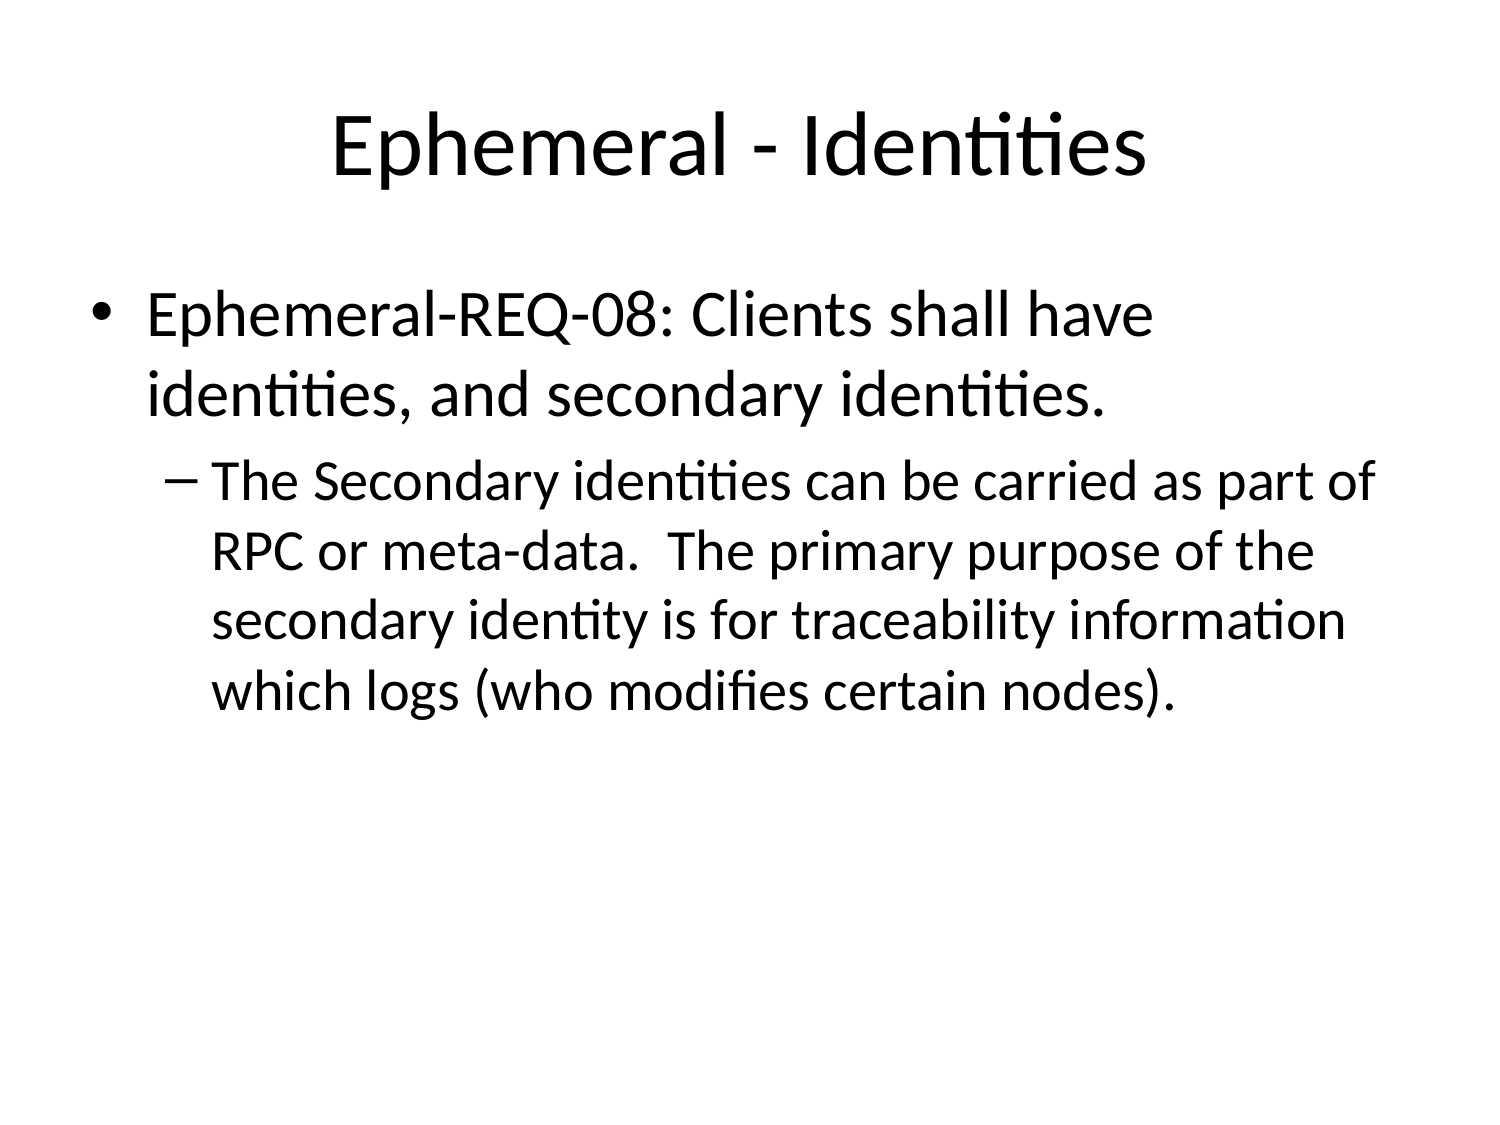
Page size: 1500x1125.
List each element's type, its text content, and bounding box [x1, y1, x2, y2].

title Ephemeral - Identities [75, 45, 1425, 233]
list Ephemeral-REQ-08: Clients shall have identities, and secondary identities. The Secondary identities can be carried as part of RPC or meta-data. The primary purpose of the secondary identity is for traceability information which logs (who modifies certain nodes). [75, 262, 1425, 1005]
